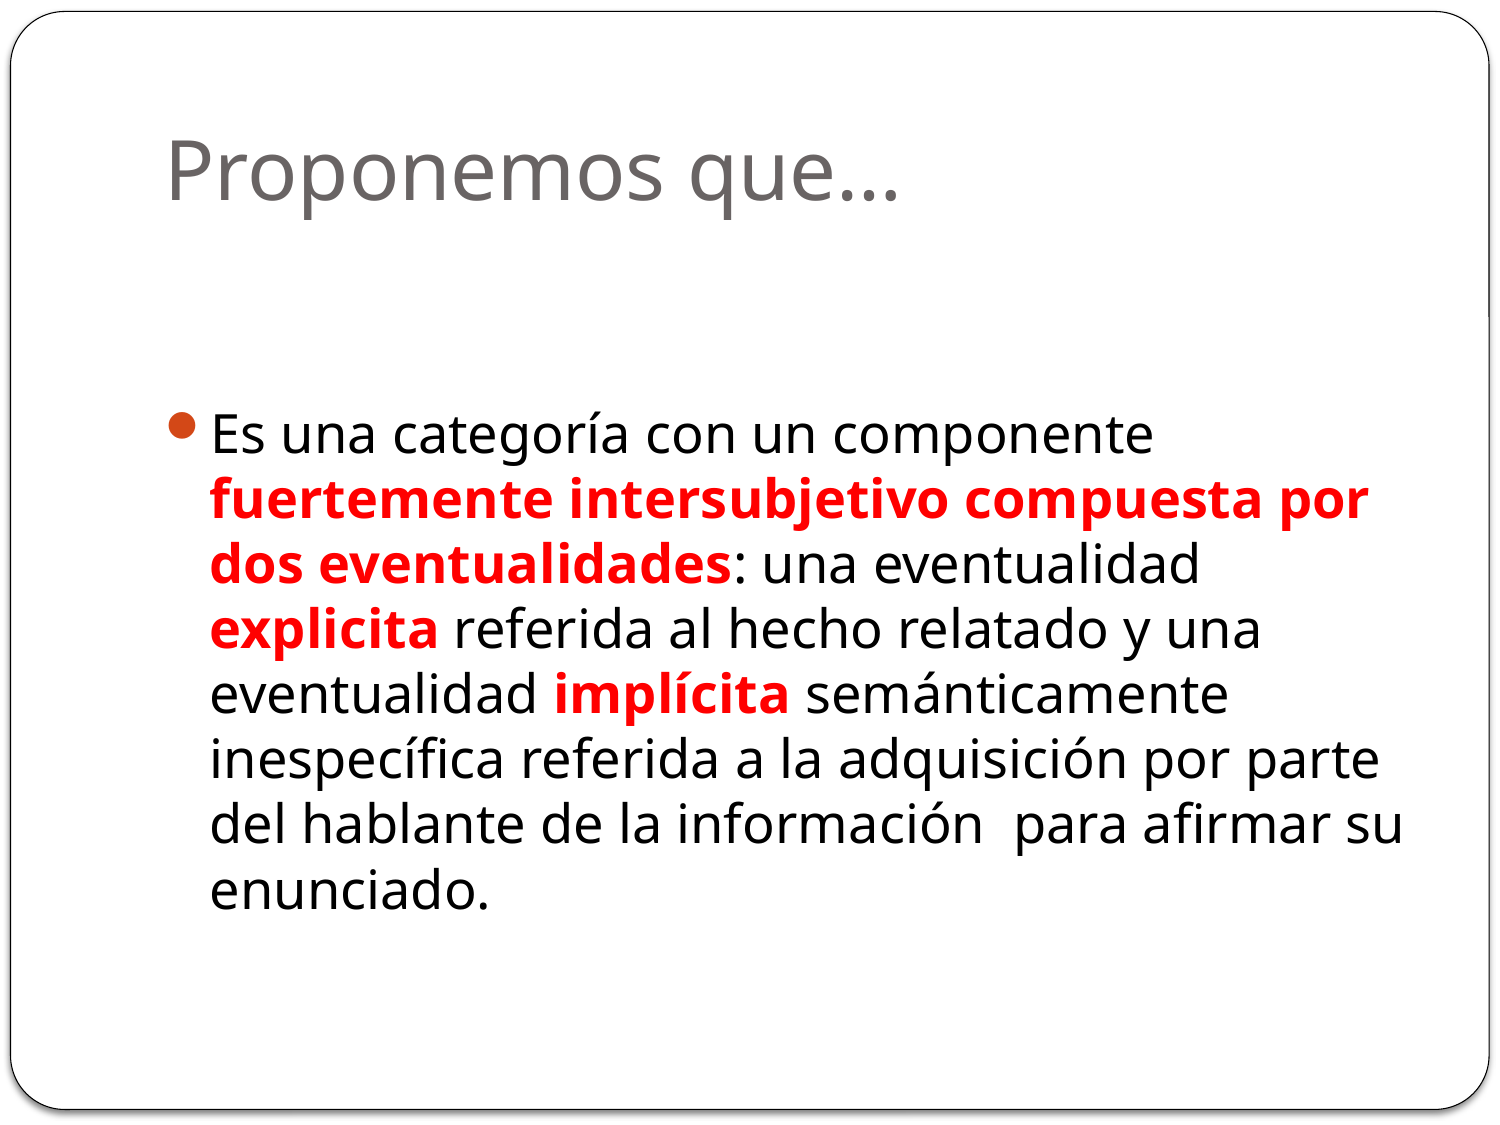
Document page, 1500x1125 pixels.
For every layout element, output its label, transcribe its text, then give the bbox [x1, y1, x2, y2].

title Proponemos que… [150, 45, 1425, 233]
list Es una categoría con un componente fuertemente intersubjetivo compuesta por dos eventualidades: una eventualidad explicita referida al hecho relatado y una eventualidad implícita semánticamente inespecífica referida a la adquisición por parte del hablante de la información para afirmar su enunciado. [150, 237, 1425, 988]
